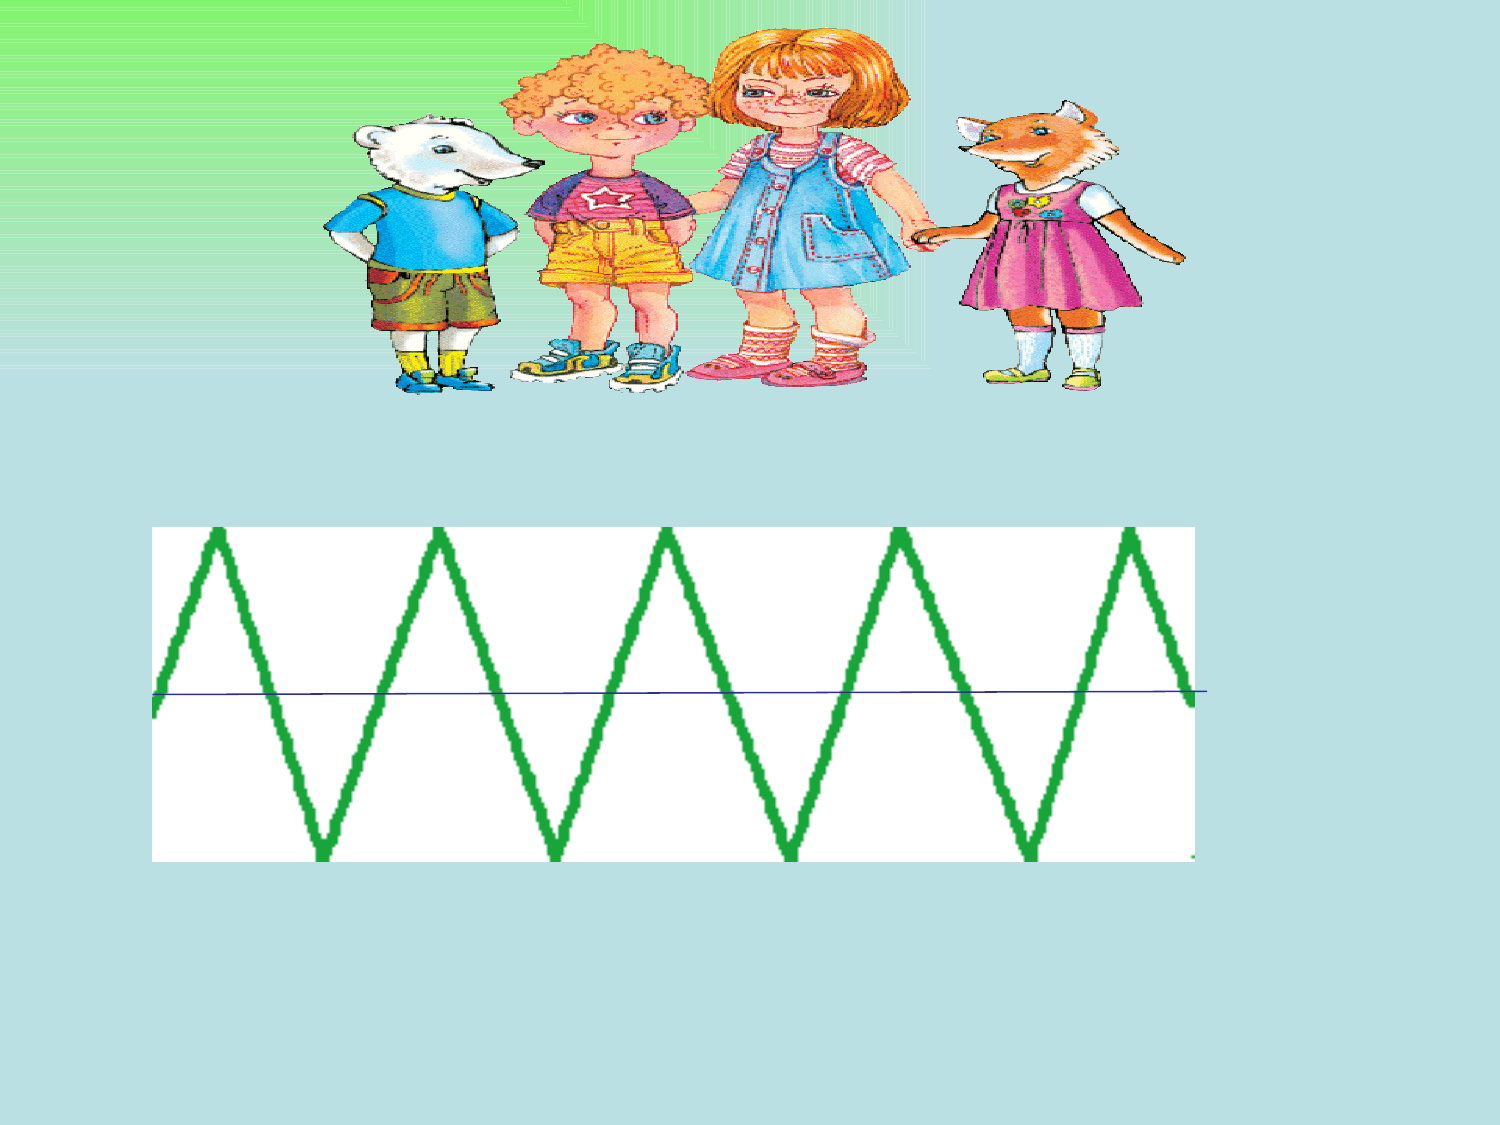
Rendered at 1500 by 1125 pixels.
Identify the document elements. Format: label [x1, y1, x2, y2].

text_box [152, 691, 1208, 695]
picture [281, 0, 1227, 423]
picture [152, 695, 1195, 862]
picture [152, 527, 1195, 691]
